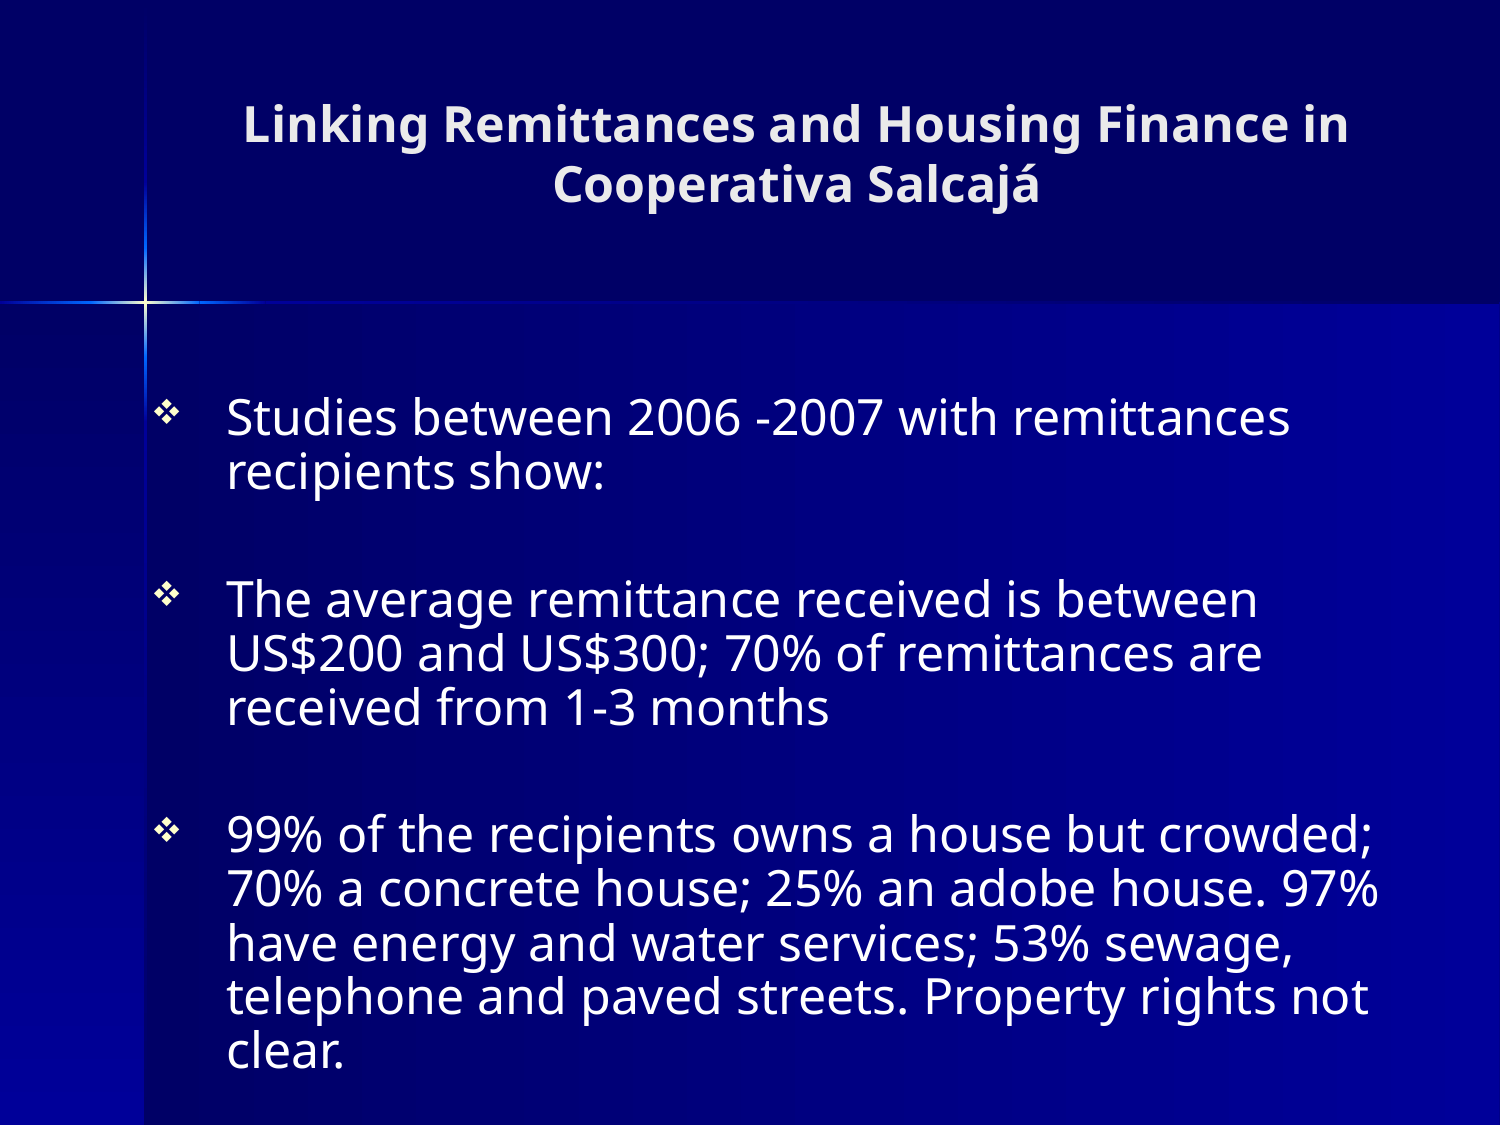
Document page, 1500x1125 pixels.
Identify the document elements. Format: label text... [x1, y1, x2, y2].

title Linking Remittances and Housing Finance in Cooperativa Salcajá [147, 82, 1448, 221]
subtitle Studies between 2006 -2007 with remittances recipients show: The average remittance received is between US$200 and US$300; 70% of remittances are received from 1-3 months 99% of the recipients owns a house but crowded; 70% a concrete house; 25% an adobe house. 97% have energy and water services; 53% sewage, telephone and paved streets. Property rights not clear. [135, 314, 1400, 1048]
